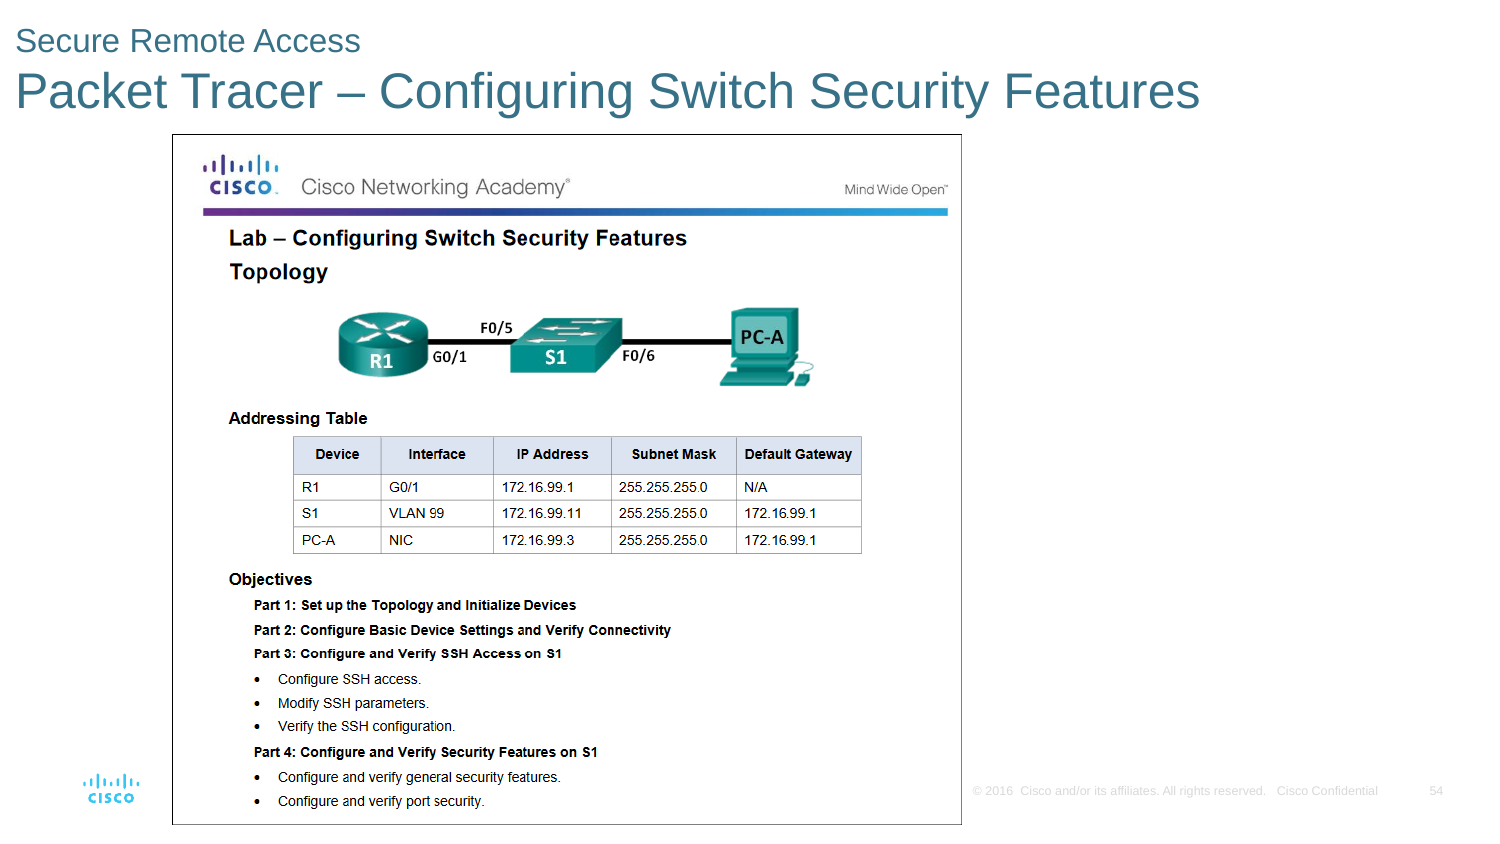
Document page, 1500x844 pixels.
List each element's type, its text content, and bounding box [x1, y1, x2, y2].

title Secure Remote Access Packet Tracer – Configuring Switch Security Features [0, 6, 1500, 131]
picture [172, 134, 962, 825]
